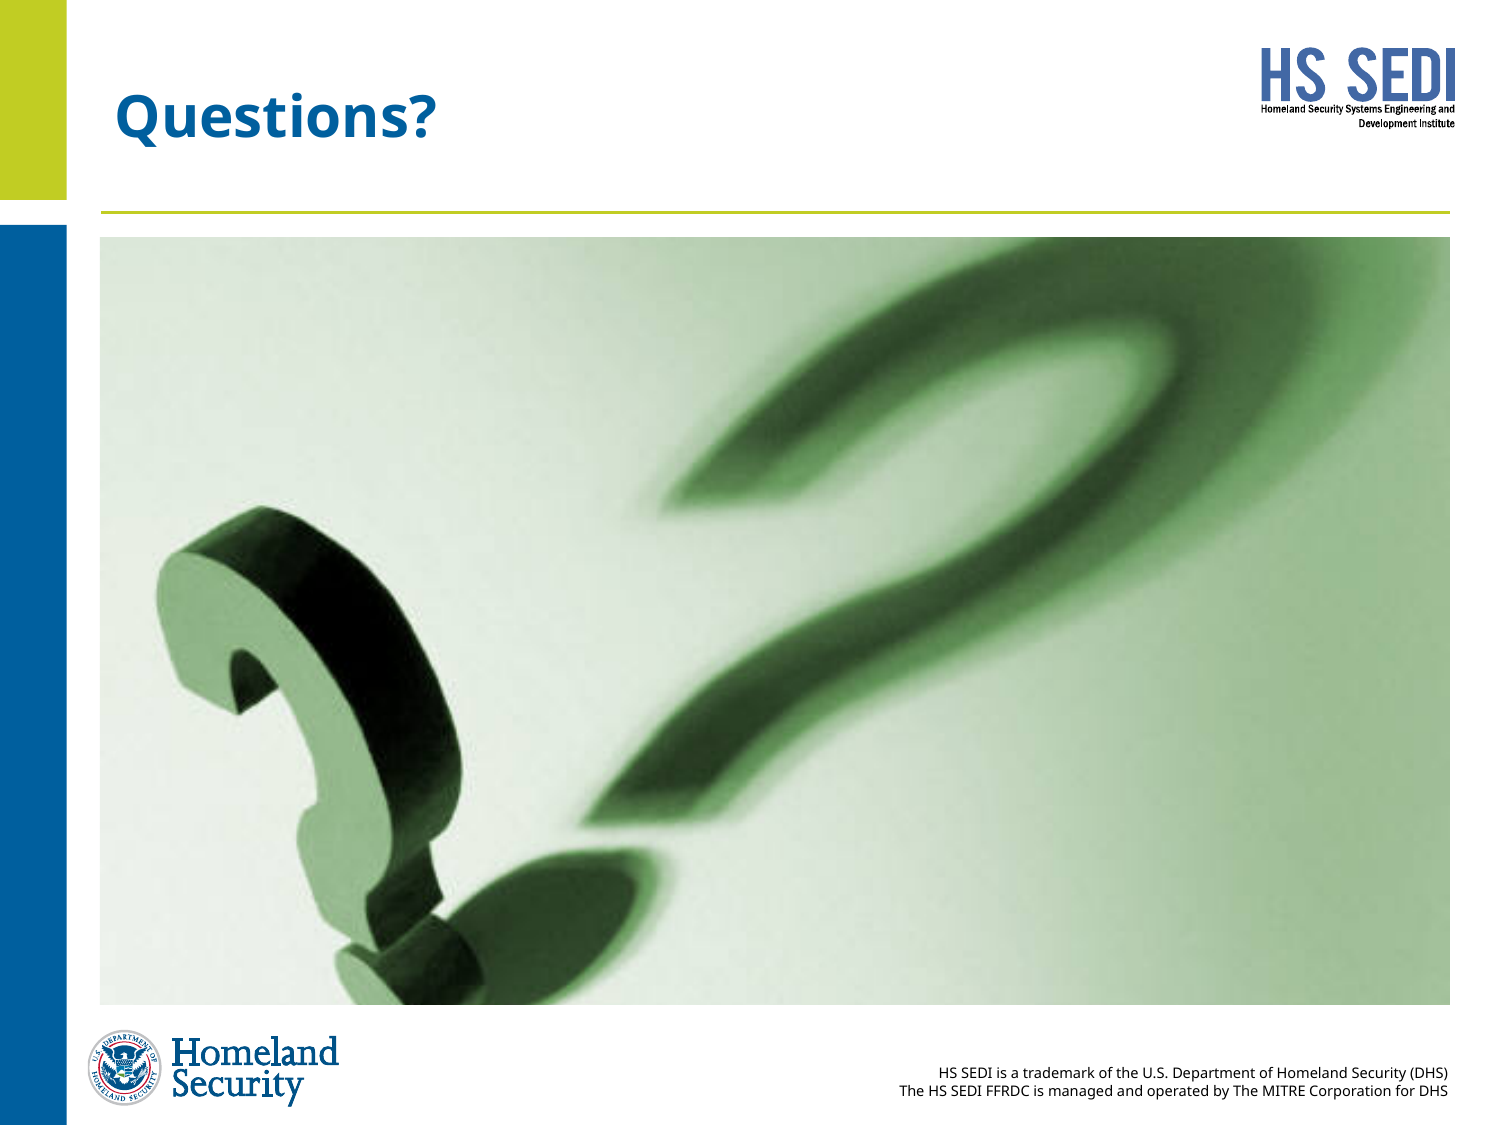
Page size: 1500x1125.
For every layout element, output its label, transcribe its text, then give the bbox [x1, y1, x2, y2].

title Questions? [99, 45, 1248, 188]
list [99, 237, 1451, 1006]
